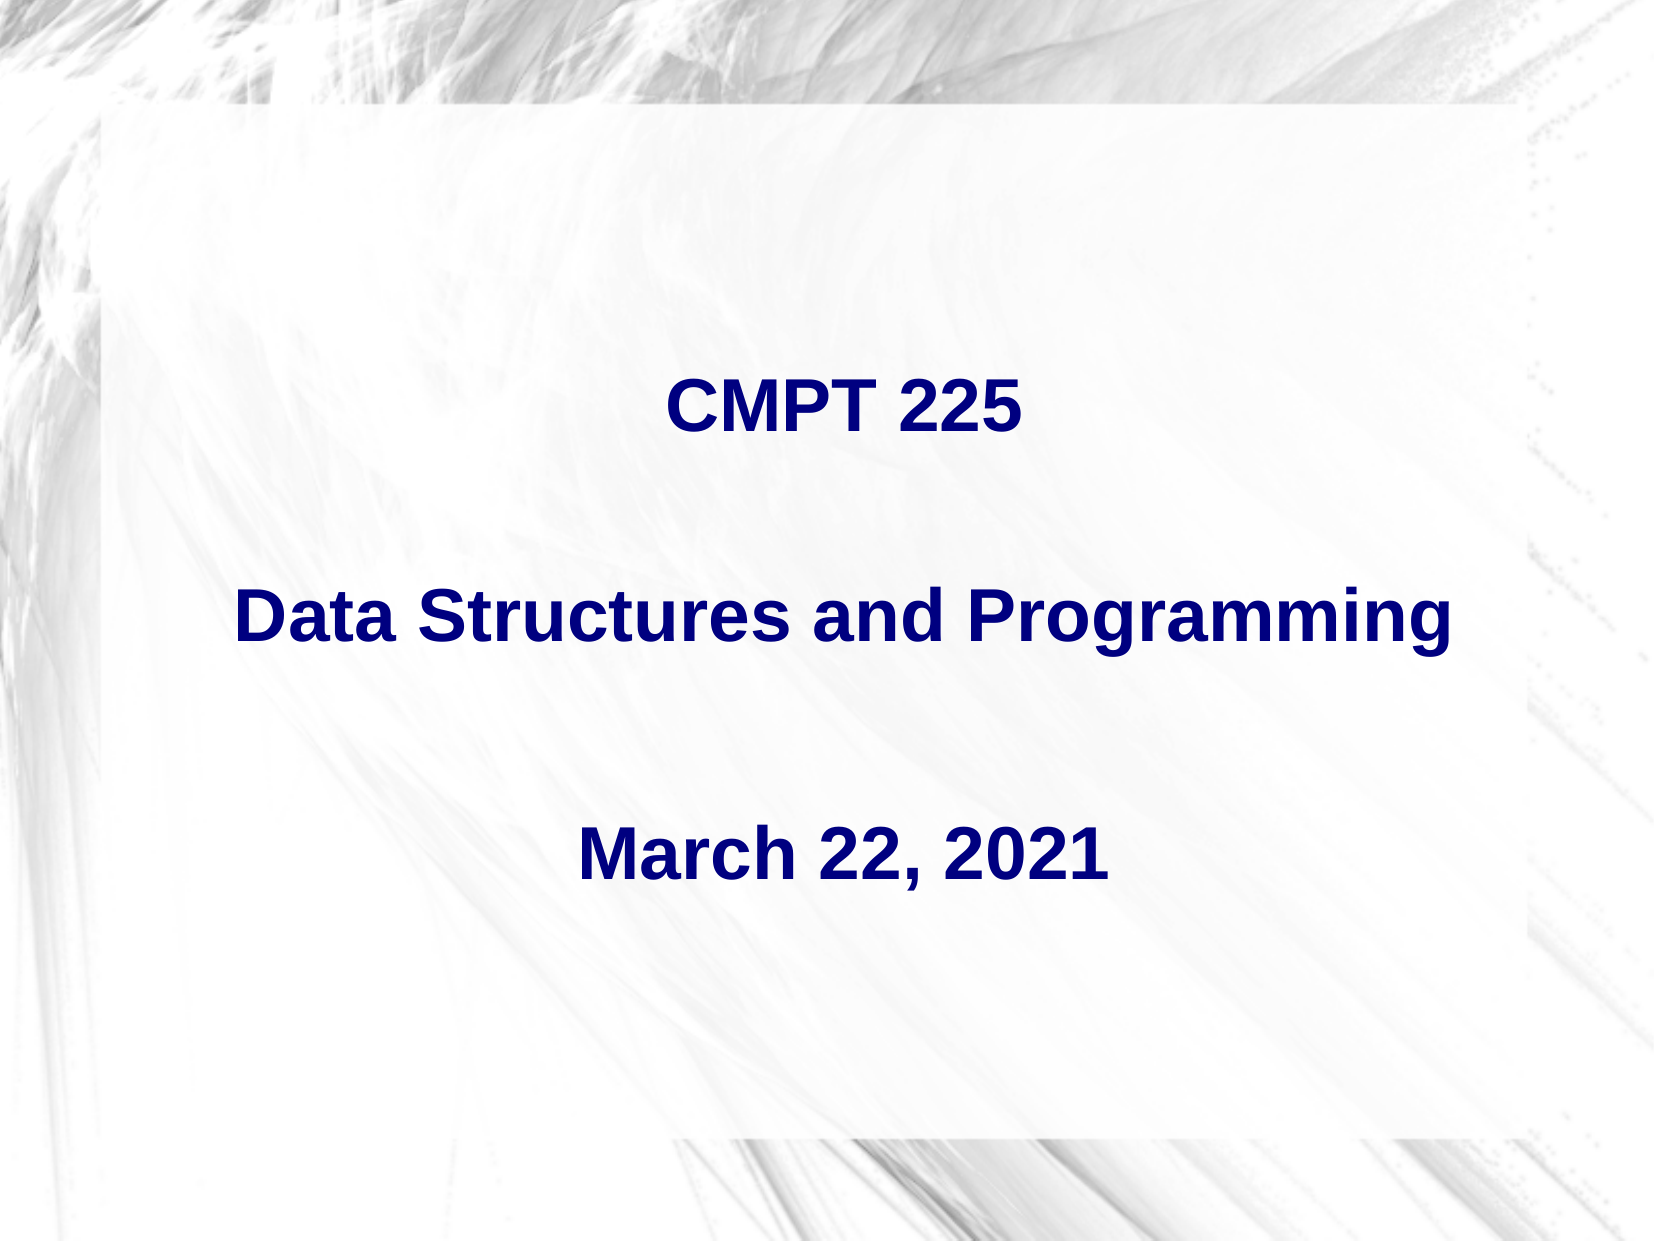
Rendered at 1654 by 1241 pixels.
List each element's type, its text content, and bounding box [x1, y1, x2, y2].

picture [0, 0, 1654, 1241]
list CMPT 225 Data Structures and Programming March 22, 2021 [118, 237, 1571, 1134]
